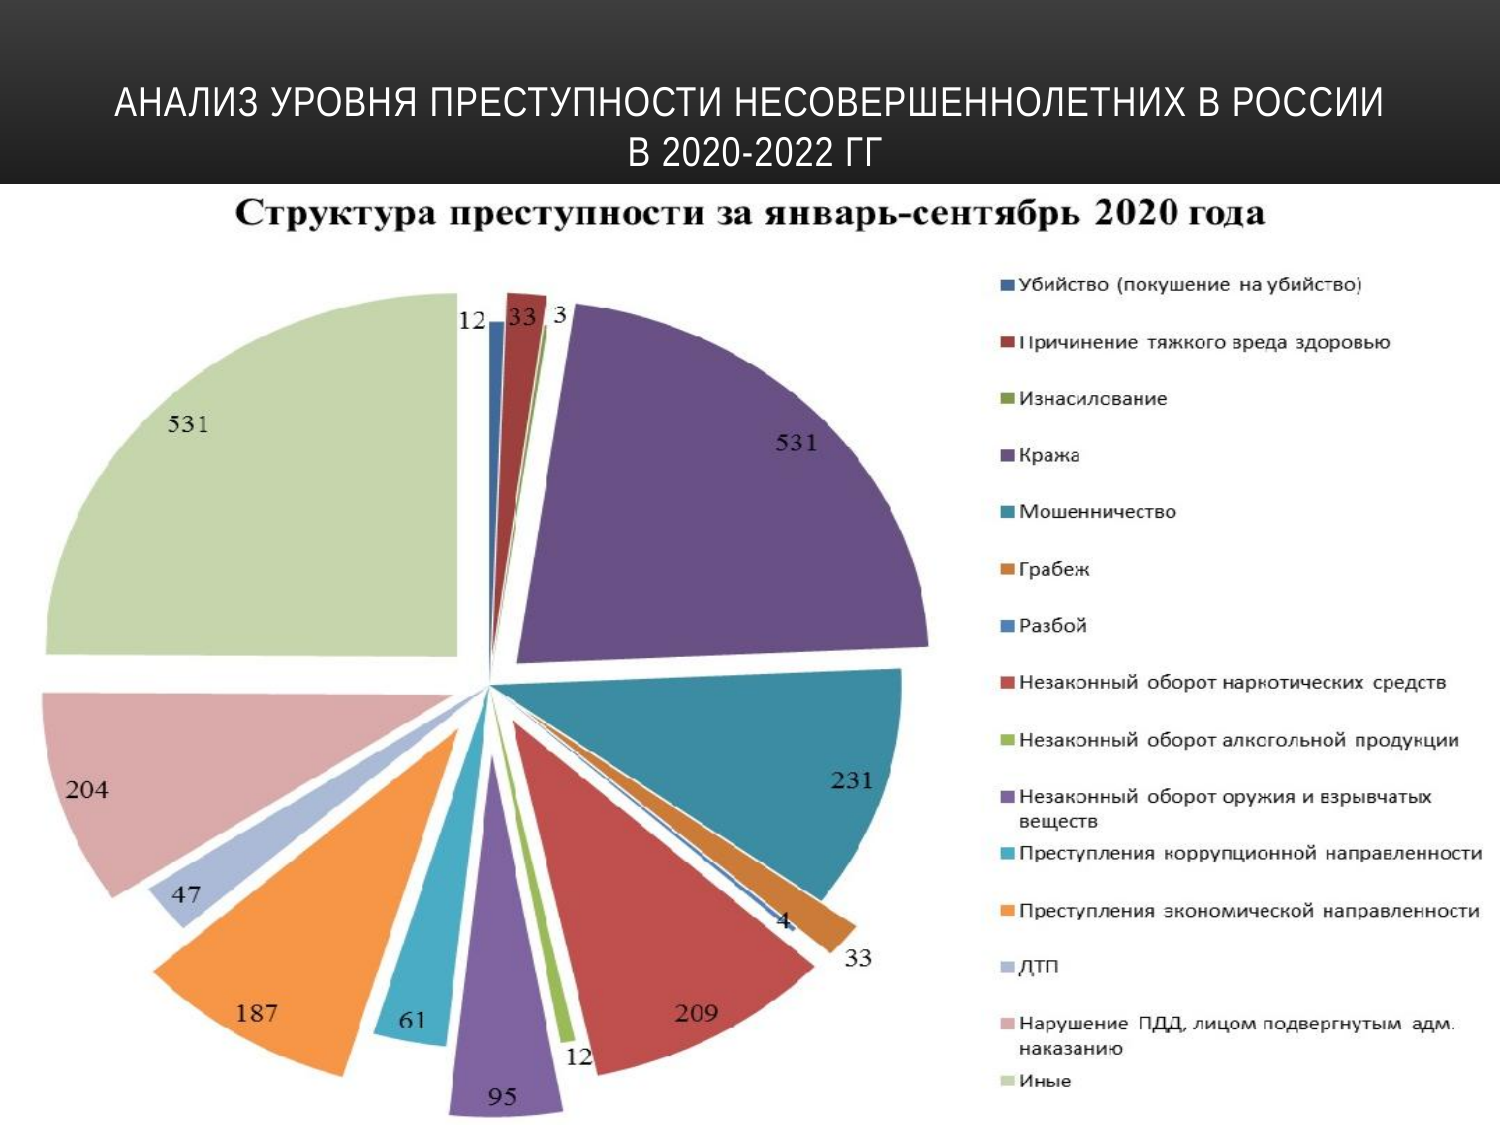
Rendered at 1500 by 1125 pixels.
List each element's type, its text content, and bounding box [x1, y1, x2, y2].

picture [0, 0, 1500, 184]
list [0, 184, 1500, 1125]
title Анализ уровня преступности несовершеннолетних в России в 2020-2022 гг [29, 45, 1483, 184]
